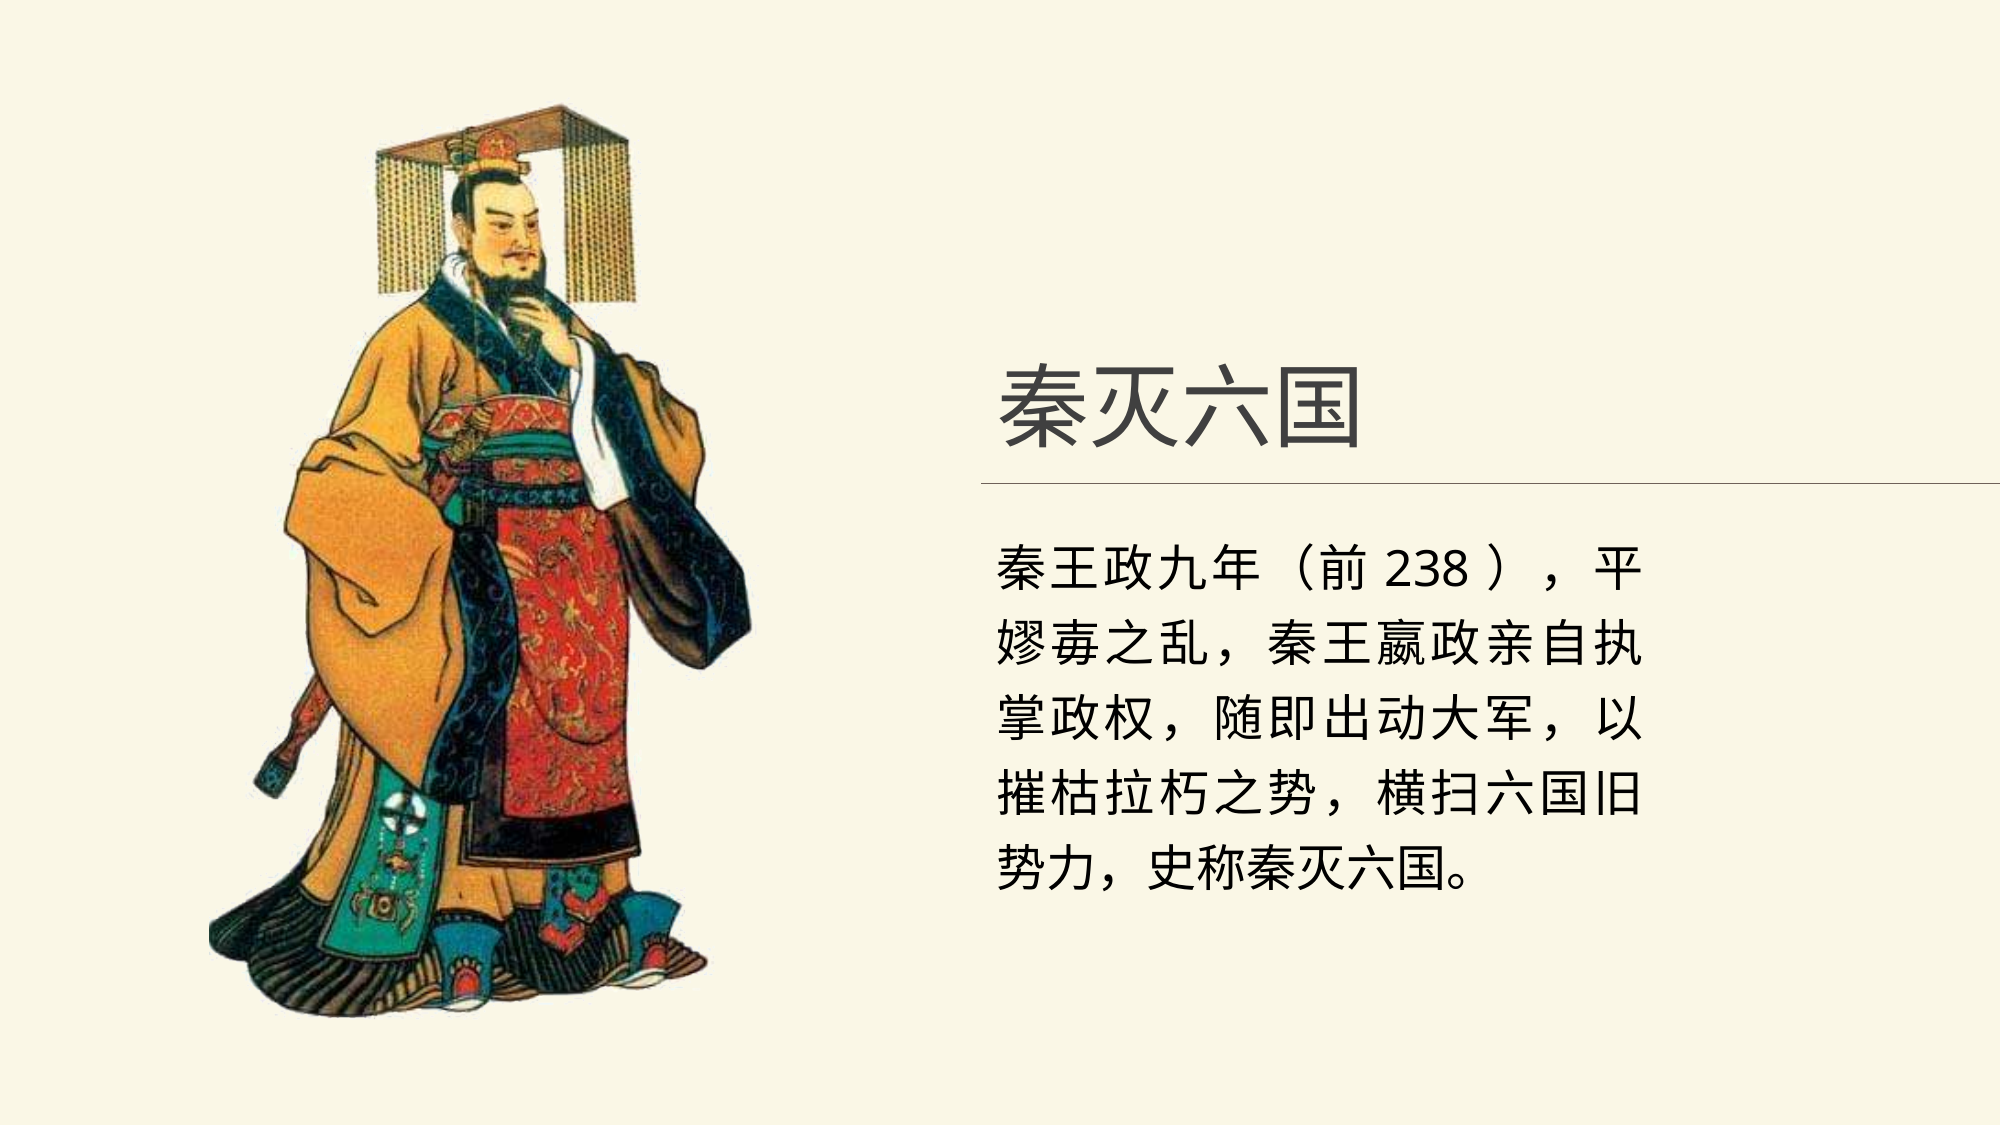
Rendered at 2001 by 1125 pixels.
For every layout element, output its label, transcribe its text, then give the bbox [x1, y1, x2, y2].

text_box 秦王政九年（前238），平嫪毐之乱，秦王嬴政亲自执掌政权，随即出动大军，以摧枯拉朽之势，横扫六国旧势力，史称秦灭六国。 [981, 514, 1659, 905]
text_box 秦灭六国 [983, 341, 1380, 467]
picture [209, 96, 759, 1029]
